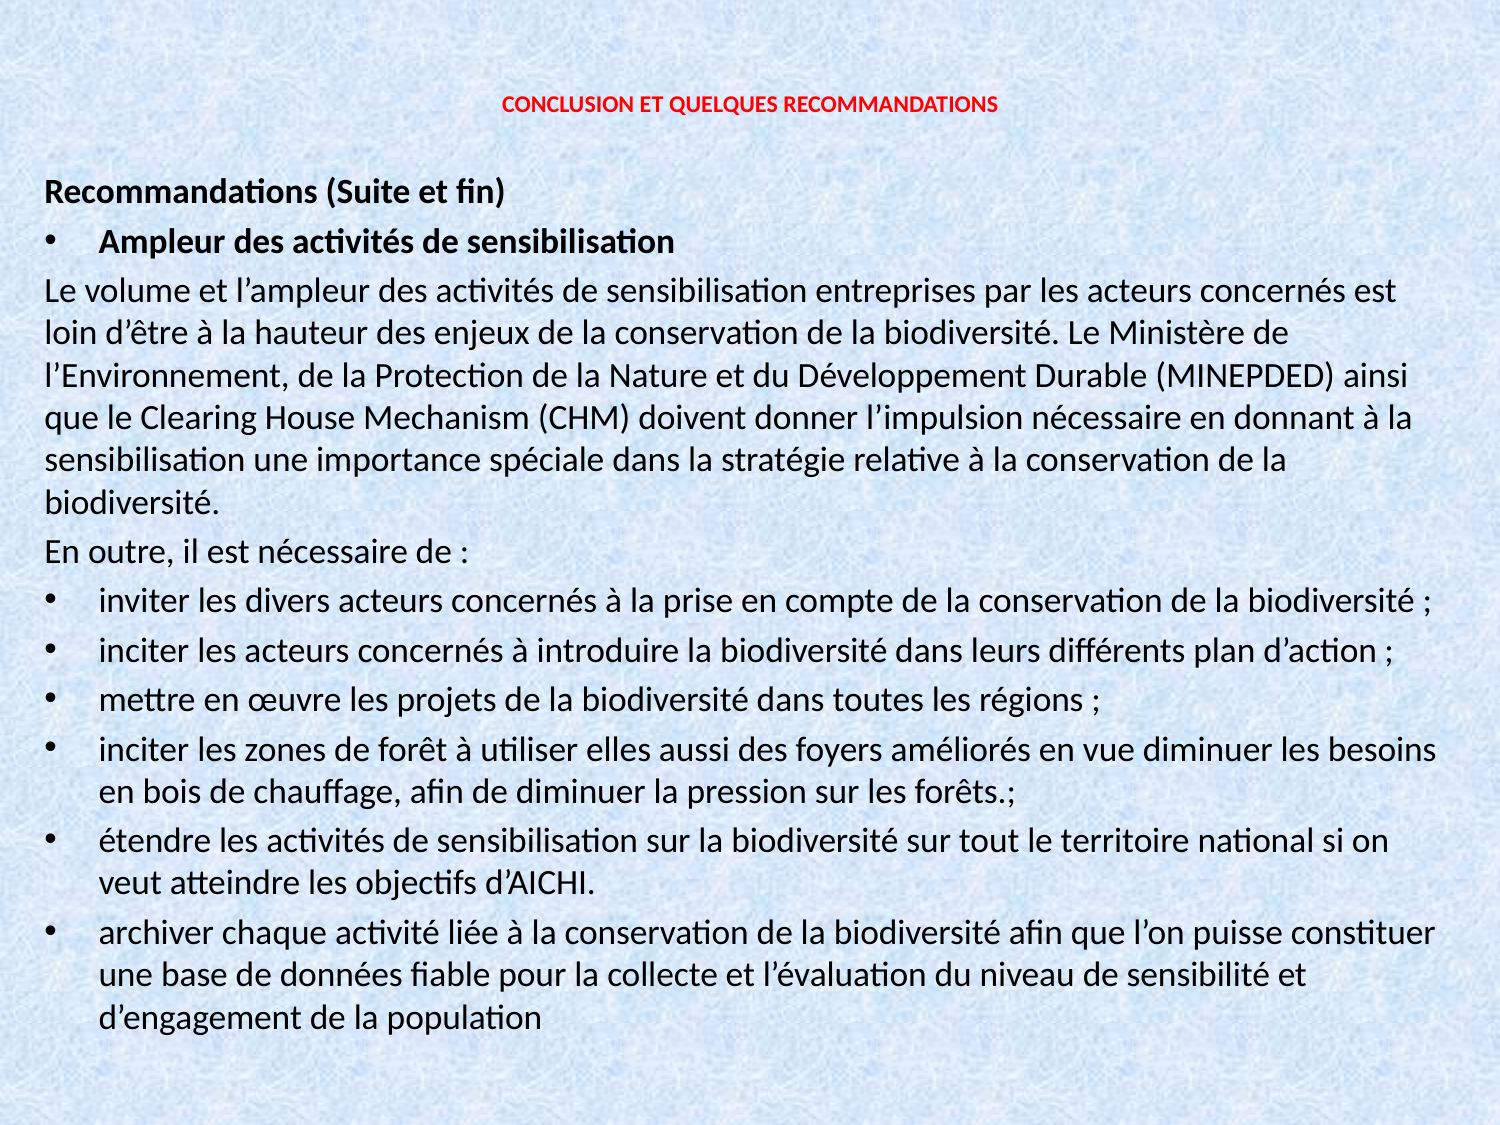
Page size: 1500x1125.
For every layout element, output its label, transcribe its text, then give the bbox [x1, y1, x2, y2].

picture [0, 0, 1500, 1125]
title CONCLUSION ET QUELQUES RECOMMANDATIONS [17, 45, 1483, 161]
list Recommandations (Suite et fin) Ampleur des activités de sensibilisation Le volume et l’ampleur des activités de sensibilisation entreprises par les acteurs concernés est loin d’être à la hauteur des enjeux de la conservation de la biodiversité. Le Ministère de l’Environnement, de la Protection de la Nature et du Développement Durable (MINEPDED) ainsi que le Clearing House Mechanism (CHM) doivent donner l’impulsion nécessaire en donnant à la sensibilisation une importance spéciale dans la stratégie relative à la conservation de la biodiversité. En outre, il est nécessaire de : inviter les divers acteurs concernés à la prise en compte de la conservation de la biodiversité ; inciter les acteurs concernés à introduire la biodiversité dans leurs différents plan d’action ; mettre en œuvre les projets de la biodiversité dans toutes les régions ; inciter les zones de forêt à utiliser elles aussi des foyers améliorés en vue diminuer les besoins en bois de chauffage, afin de diminuer la pression sur les forêts.; étendre les activités de sensibilisation sur la biodiversité sur tout le territoire national si on veut atteindre les objectifs d’AICHI. archiver chaque activité liée à la conservation de la biodiversité afin que l’on puisse constituer une base de données fiable pour la collecte et l’évaluation du niveau de sensibilité et d’engagement de la population [29, 160, 1471, 1083]
